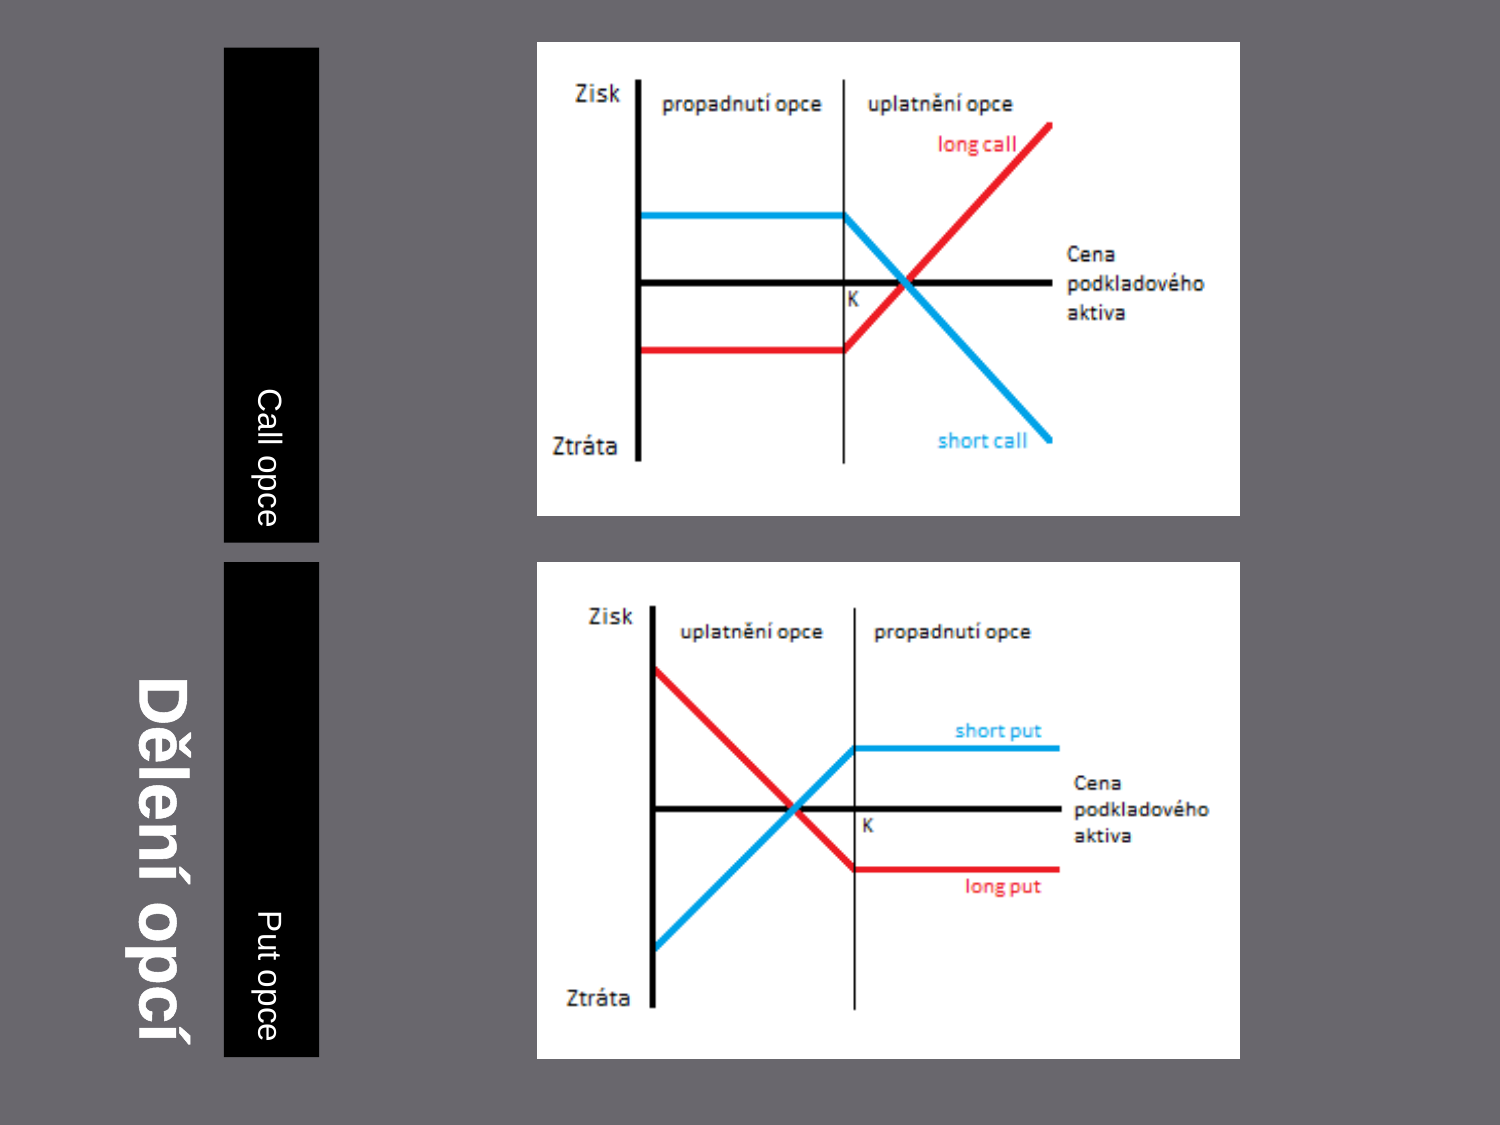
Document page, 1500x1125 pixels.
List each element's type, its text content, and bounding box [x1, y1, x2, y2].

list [537, 42, 1240, 516]
title Dělení opcí [40, 47, 216, 1058]
list Call opce [223, 47, 320, 544]
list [537, 562, 1240, 1059]
list Put opce [223, 561, 320, 1058]
